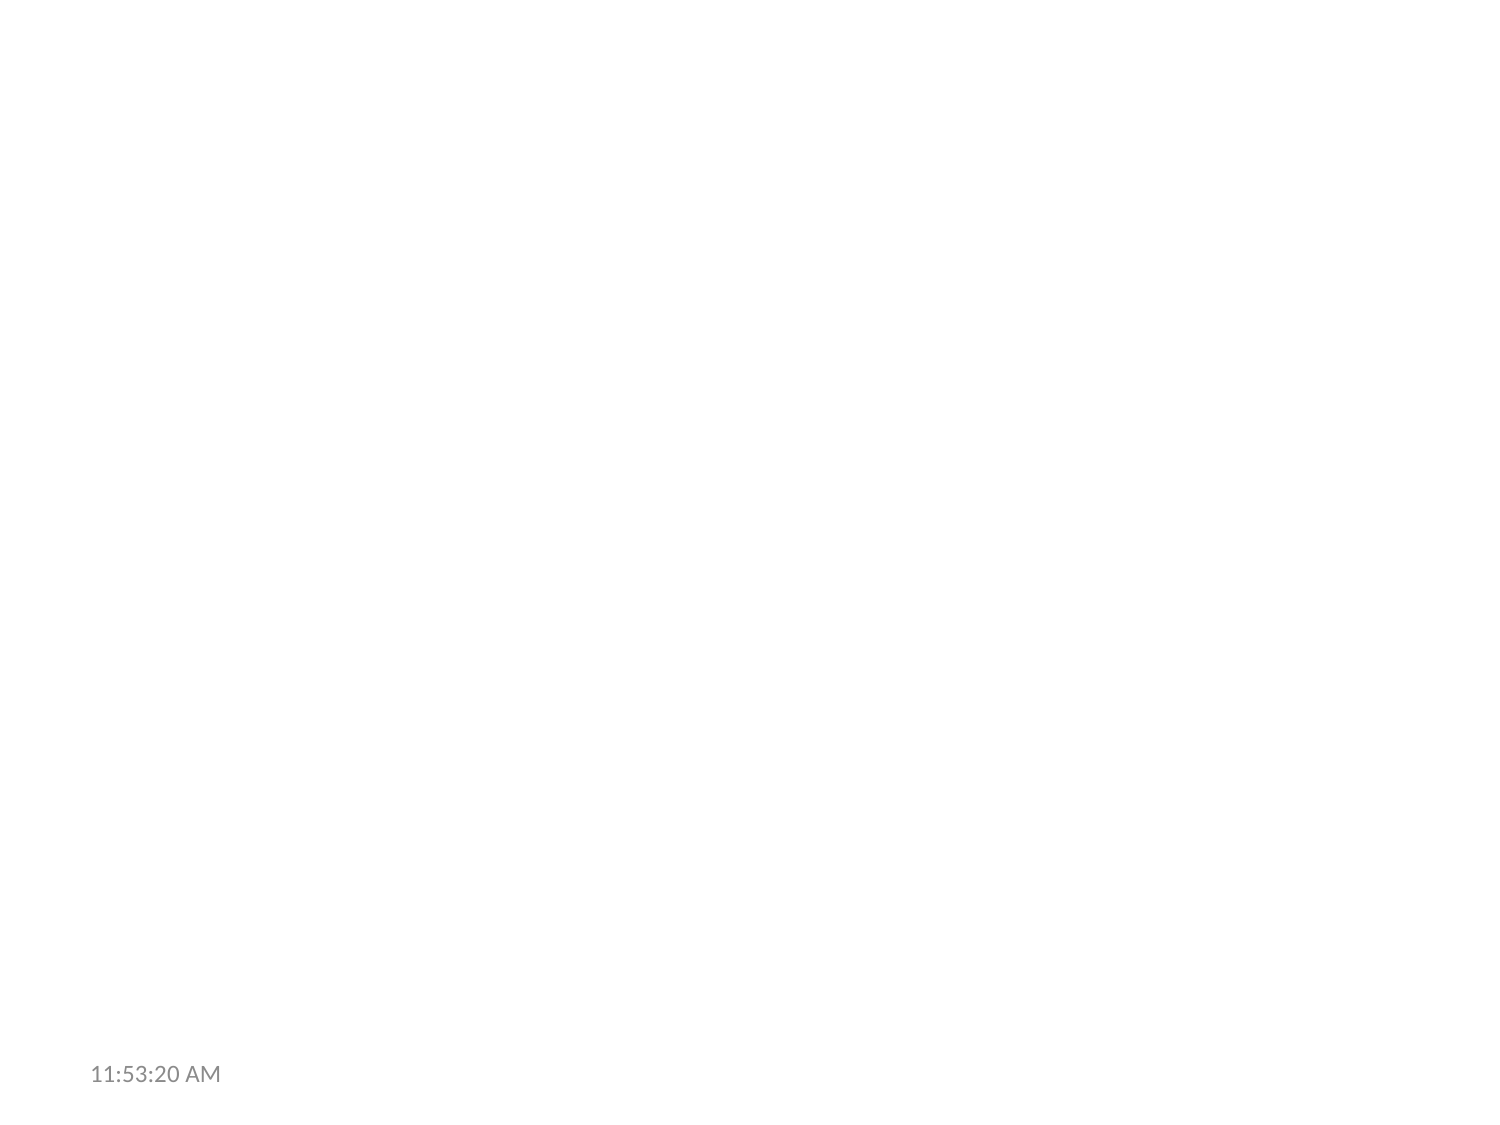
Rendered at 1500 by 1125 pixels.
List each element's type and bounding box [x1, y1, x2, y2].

slide_number [75, 1042, 425, 1103]
